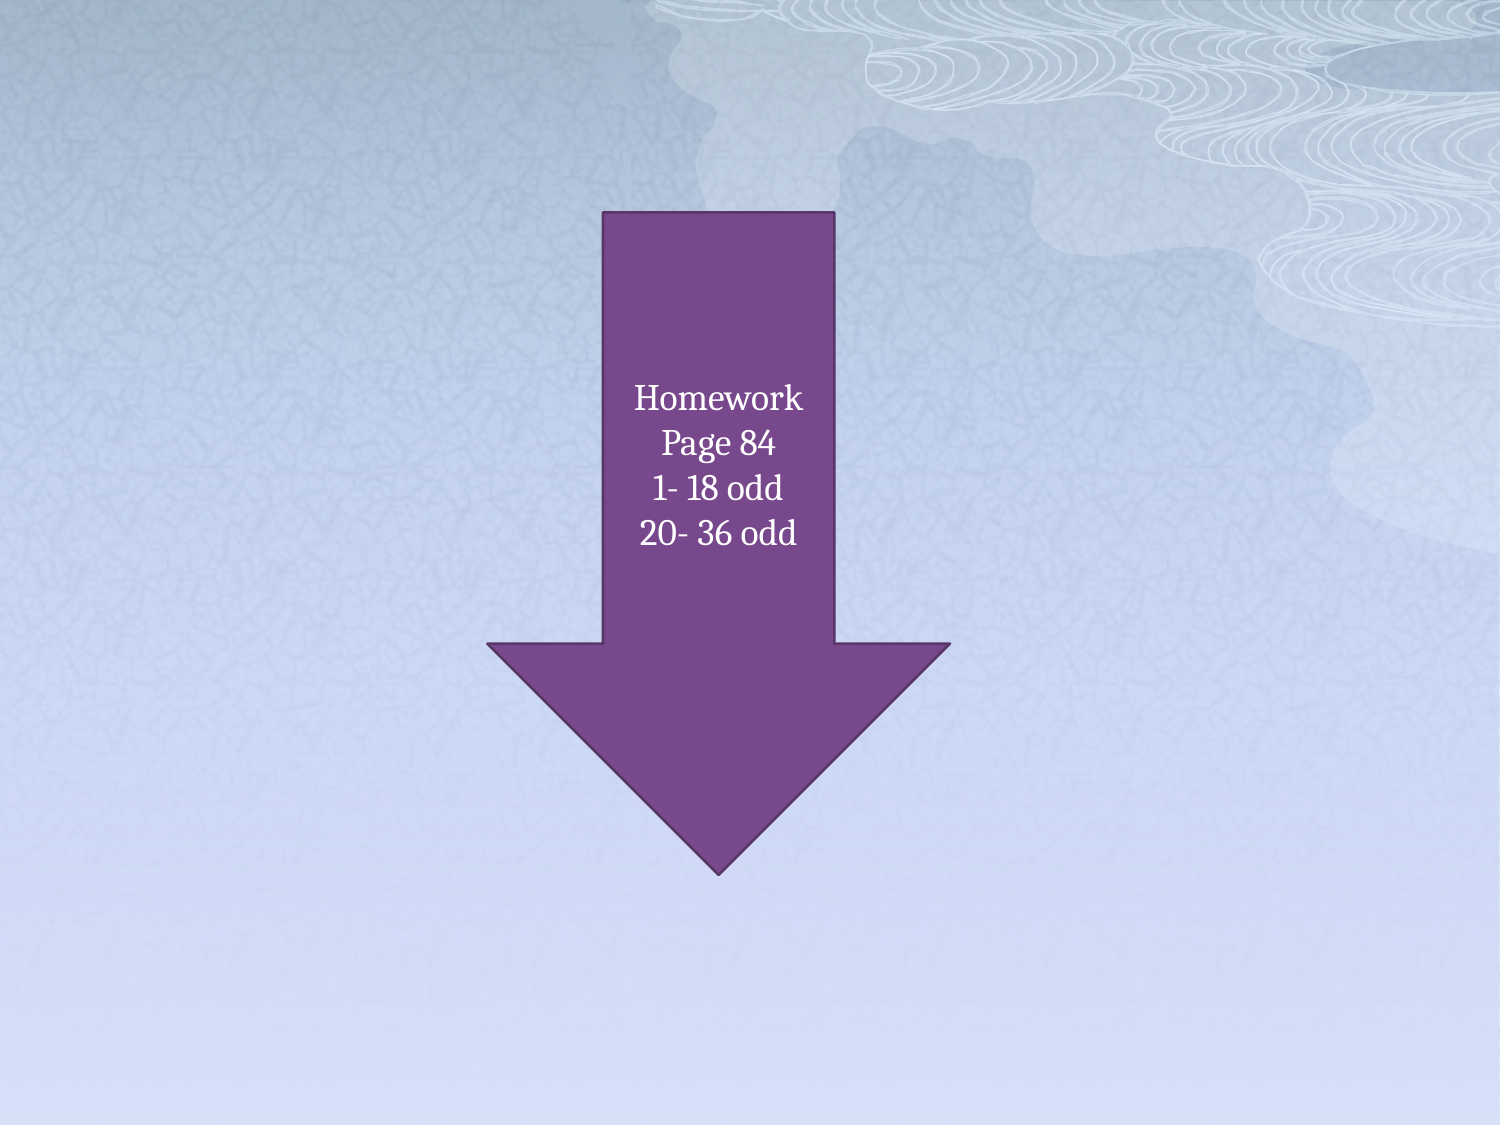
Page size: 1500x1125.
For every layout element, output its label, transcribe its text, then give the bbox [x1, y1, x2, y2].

text_box Homework Page 84 1- 18 odd 20- 36 odd [486, 211, 952, 876]
